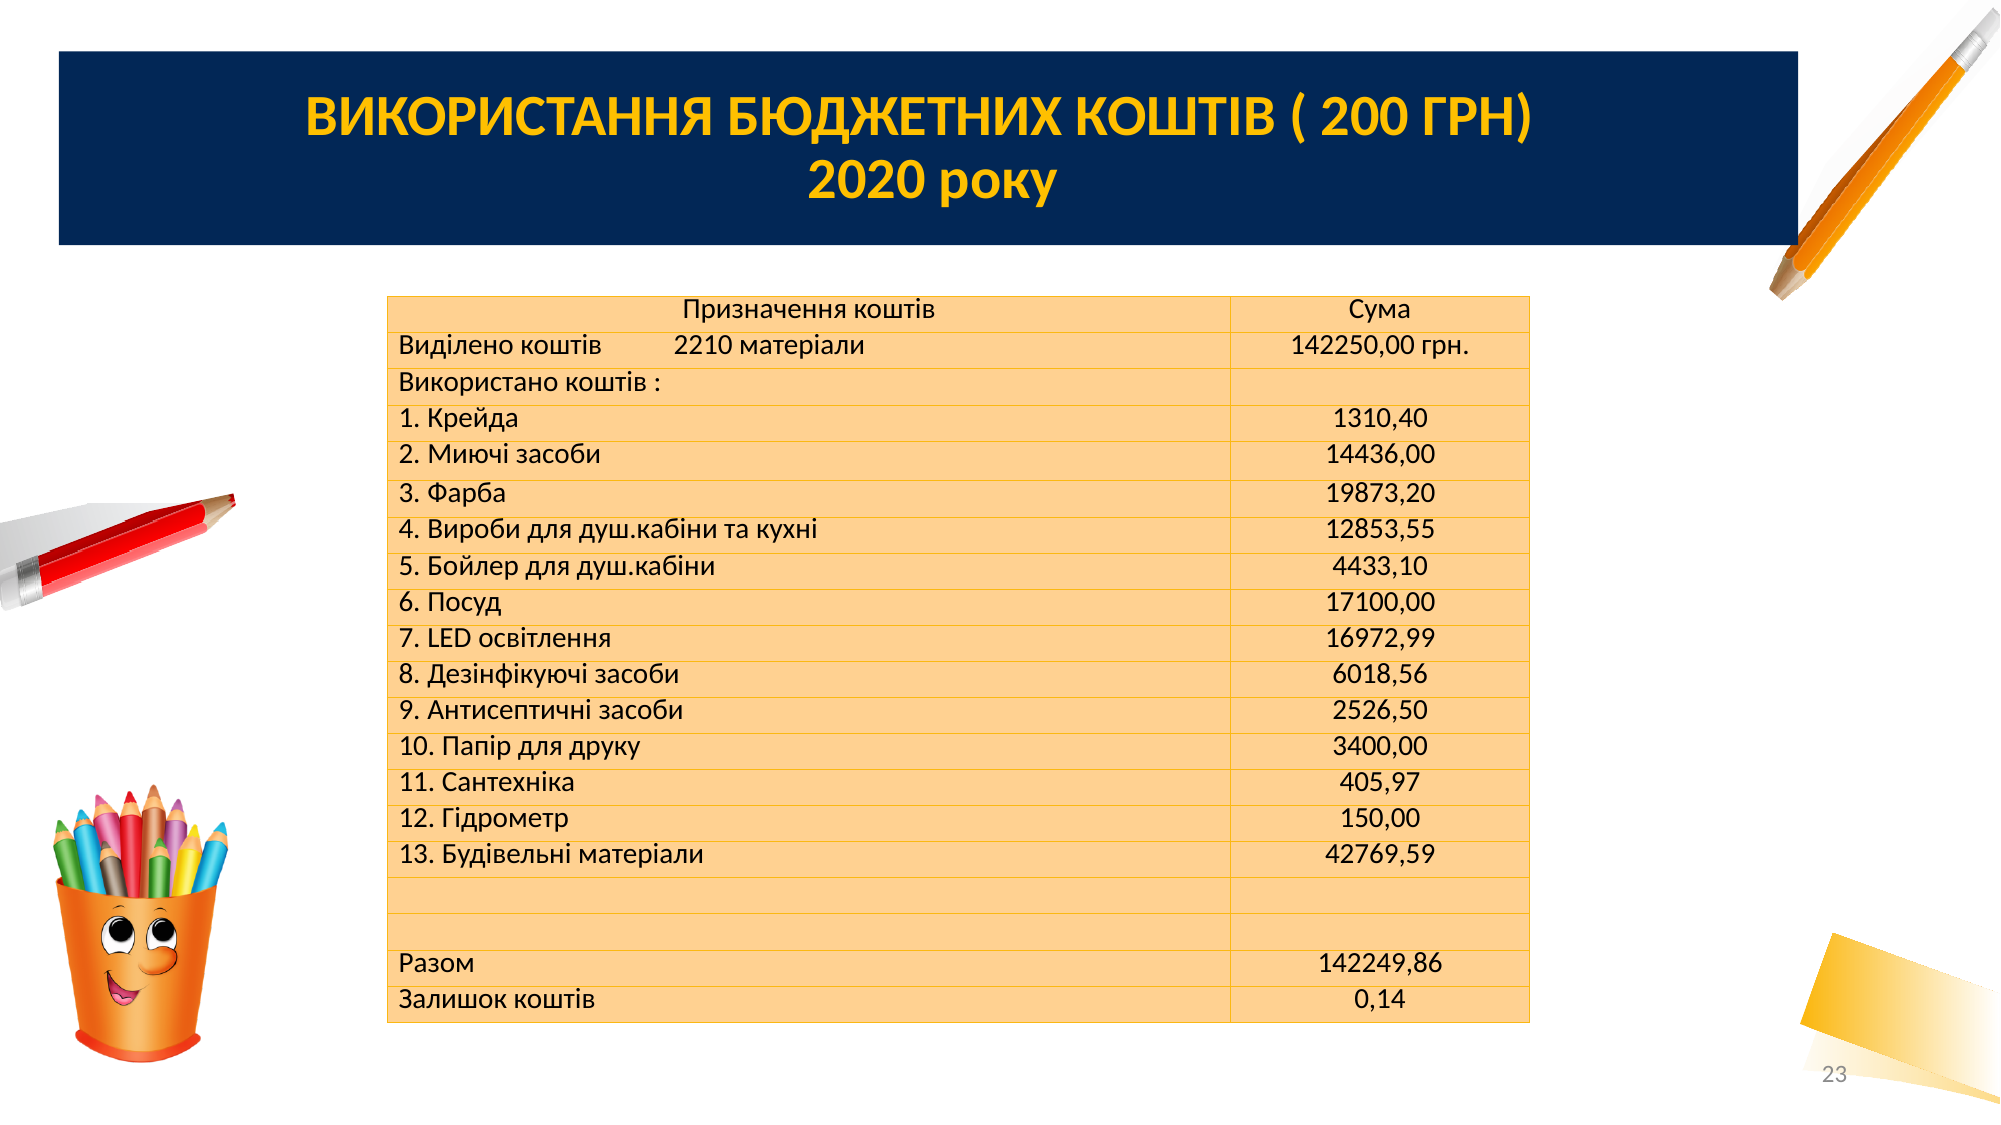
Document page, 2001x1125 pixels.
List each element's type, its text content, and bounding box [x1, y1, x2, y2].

table_cell 14436,00 [1231, 442, 1529, 480]
table_cell 3. Фарба [388, 481, 1230, 517]
table_cell [388, 914, 1230, 950]
table_cell 150,00 [1231, 806, 1529, 841]
table_cell 4433,10 [1231, 554, 1529, 589]
table_cell 8. Дезінфікуючі засоби [388, 662, 1230, 697]
table_cell [1231, 369, 1529, 405]
table_cell 11. Сантехніка [388, 770, 1230, 805]
table_cell 1. Крейда [388, 406, 1230, 441]
table_cell 2. Миючі засоби [388, 442, 1230, 480]
table_cell 142249,86 [1231, 951, 1529, 986]
table_cell [1231, 914, 1529, 950]
table_cell 13. Будівельні матеріали [388, 842, 1230, 877]
table_cell 6018,56 [1231, 662, 1529, 697]
table_cell 7. LED освітлення [388, 626, 1230, 661]
table_cell Залишок коштів [388, 987, 1230, 1022]
table_cell 4. Вироби для душ.кабіни та кухні [388, 518, 1230, 553]
table_cell 16972,99 [1231, 626, 1529, 661]
table_cell 19873,20 [1231, 481, 1529, 517]
table_cell 42769,59 [1231, 842, 1529, 877]
table_cell 12853,55 [1231, 518, 1529, 553]
table_cell 12. Гідрометр [388, 806, 1230, 841]
table_cell 0,14 [1231, 987, 1529, 1022]
table_cell Використано коштів : [388, 369, 1230, 405]
picture [1755, 0, 2000, 322]
table_cell [1231, 878, 1529, 913]
table_cell Разом [388, 951, 1230, 986]
picture [0, 493, 248, 613]
table_cell Виділено коштів 2210 матеріали [388, 333, 1230, 368]
table_header Сума [1231, 297, 1529, 332]
picture [47, 783, 233, 1071]
table_cell 2526,50 [1231, 698, 1529, 733]
table_cell 3400,00 [1231, 734, 1529, 769]
table_cell 142250,00 грн. [1231, 333, 1529, 368]
table_header Призначення коштів [388, 297, 1230, 332]
table_cell 6. Посуд [388, 590, 1230, 625]
table_cell 405,97 [1231, 770, 1529, 805]
table_cell 1310,40 [1231, 406, 1529, 441]
table_cell [388, 878, 1230, 913]
table_cell 5. Бойлер для душ.кабіни [388, 554, 1230, 589]
title ВИКОРИСТАННЯ БЮДЖЕТНИХ КОШТІВ ( 200 ГРН) 2020 року [58, 51, 1799, 246]
table_cell 9. Антисептичні засоби [388, 698, 1230, 733]
slide_number 23 [1412, 1042, 1863, 1103]
table_cell 17100,00 [1231, 590, 1529, 625]
